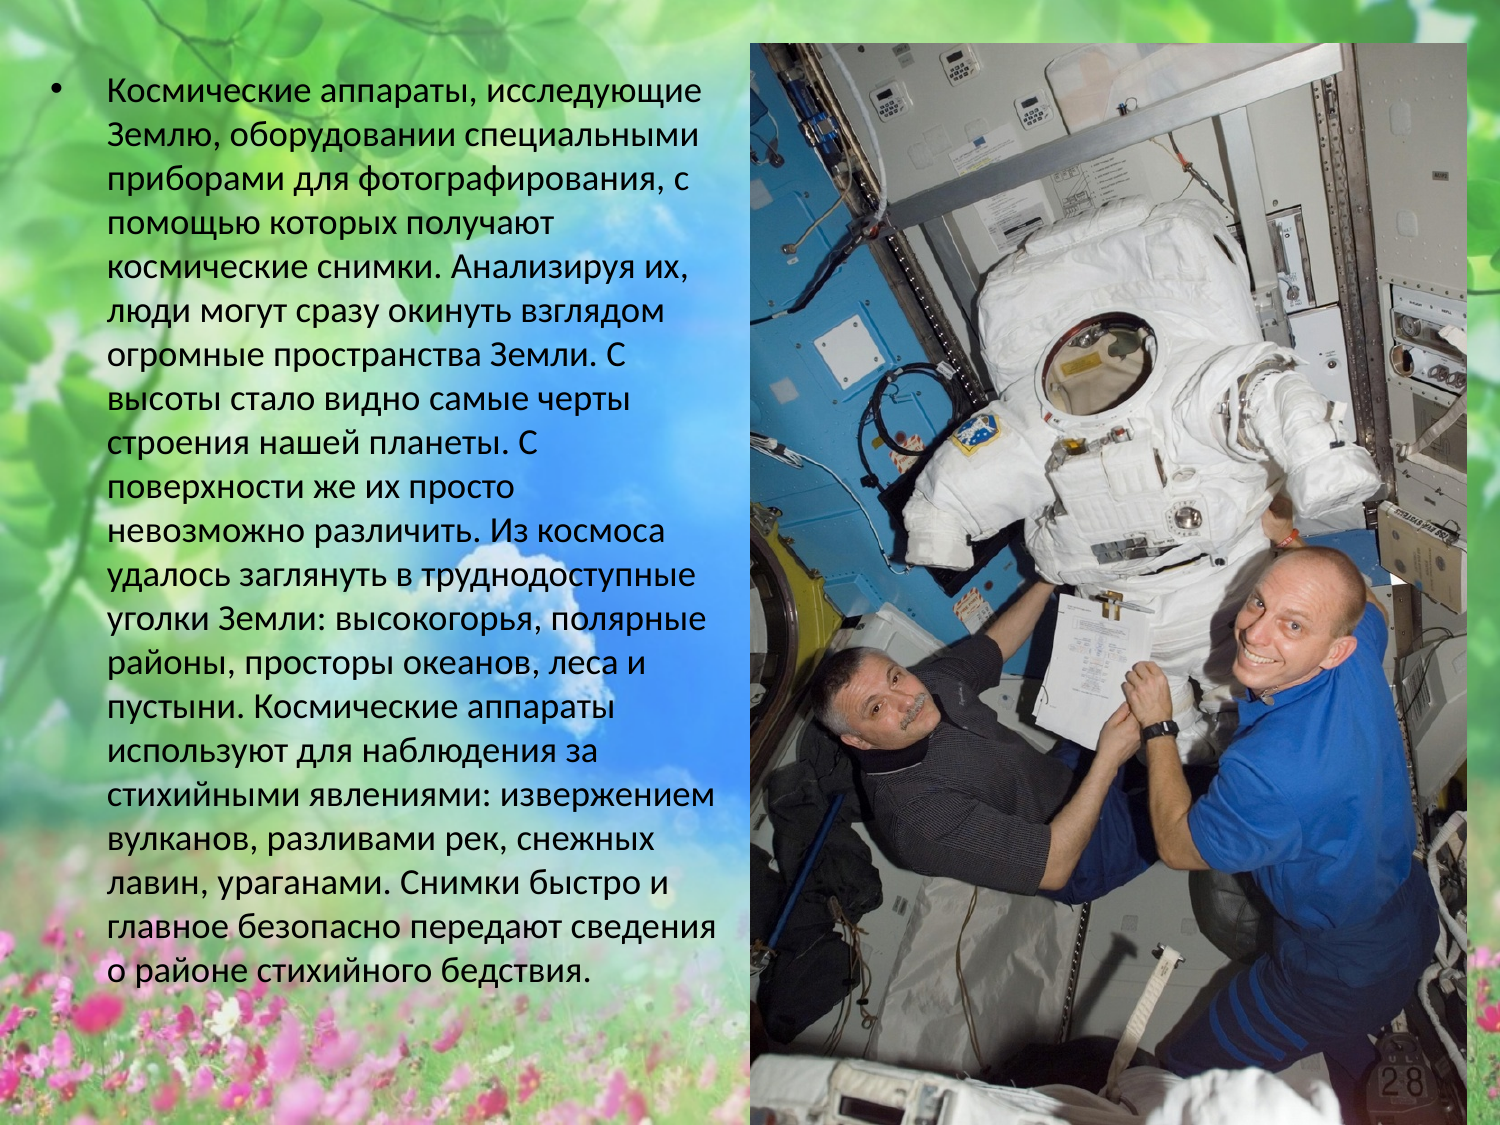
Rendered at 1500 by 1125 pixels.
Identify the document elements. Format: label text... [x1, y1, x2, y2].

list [749, 43, 1467, 1125]
list Космические аппараты, исследующие Землю, оборудовании специальными приборами для фотографирования, с помощью которых получают космические снимки. Анализируя их, люди могут сразу окинуть взглядом огромные пространства Земли. С высоты стало видно самые черты строения нашей планеты. С поверхности же их просто невозможно различить. Из космоса удалось заглянуть в труднодоступные уголки Земли: высокогорья, полярные районы, просторы океанов, леса и пустыни. Космические аппараты используют для наблюдения за стихийными явлениями: извержением вулканов, разливами рек, снежных лавин, ураганами. Снимки быстро и главное безопасно передают сведения о районе стихийного бедствия. [35, 58, 738, 1005]
